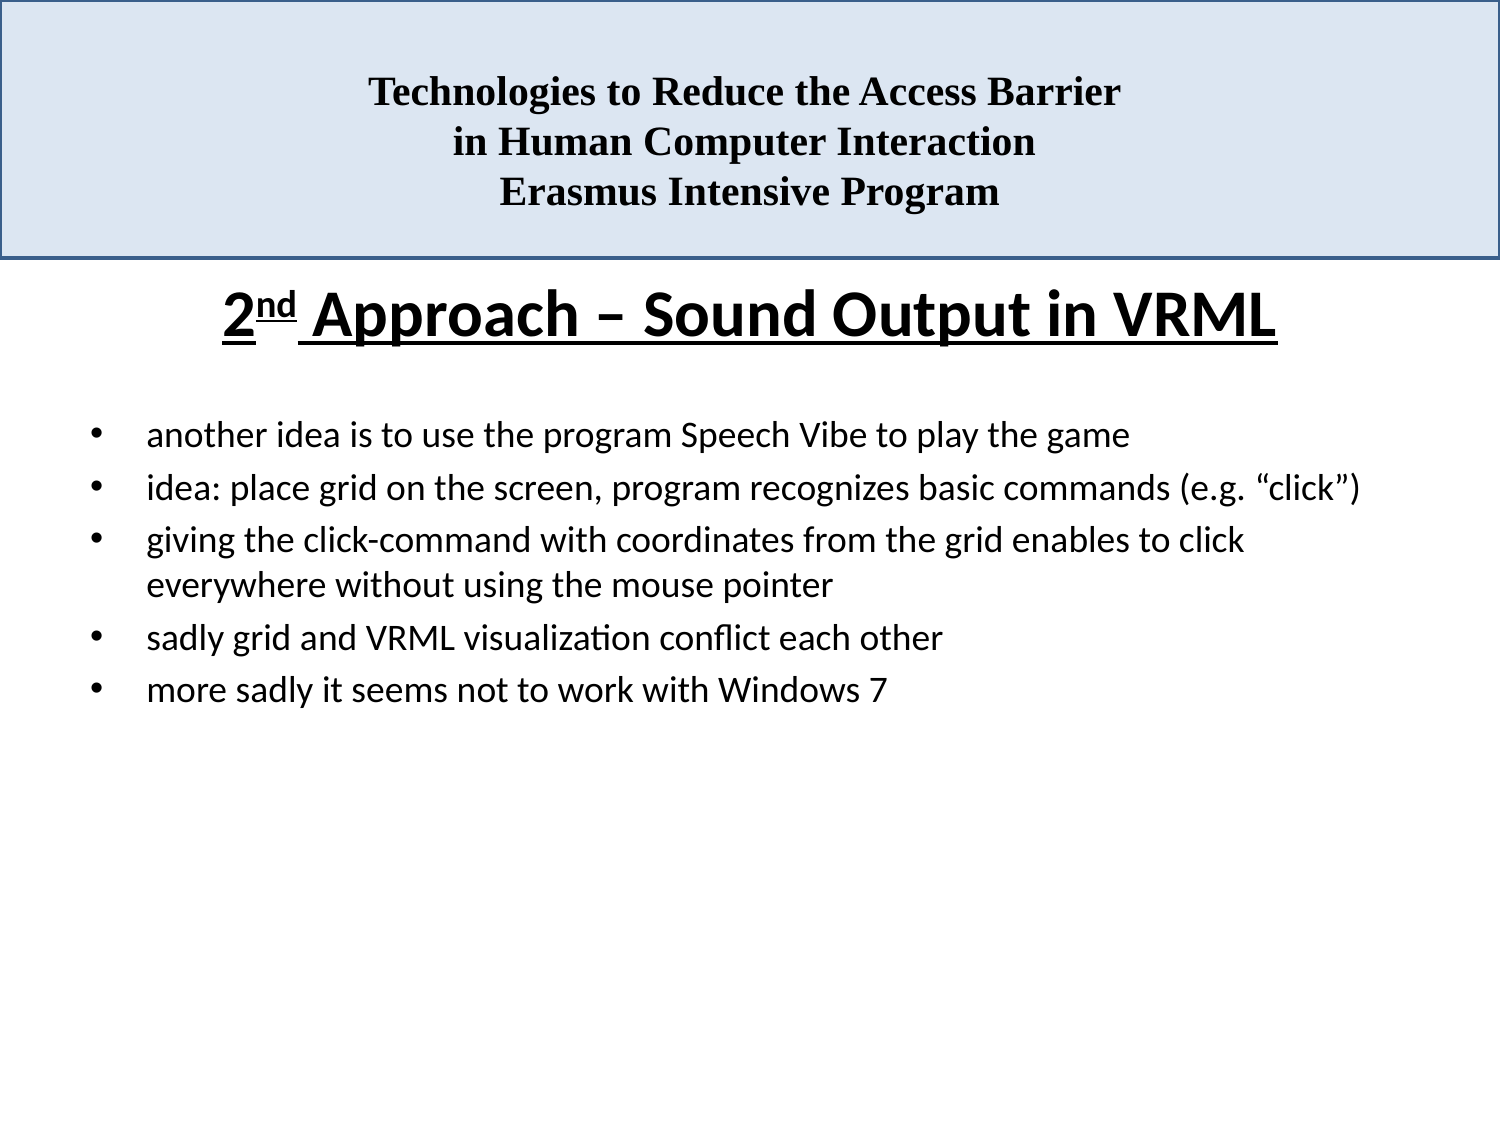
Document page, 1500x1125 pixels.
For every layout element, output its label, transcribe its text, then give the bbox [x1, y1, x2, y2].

text_box [0, 0, 1500, 260]
title Technologies to Reduce the Access Barrier in Human Computer Interaction Erasmus Intensive Program [75, 45, 1425, 233]
list 2nd Approach – Sound Output in VRML another idea is to use the program Speech Vibe to play the game idea: place grid on the screen, program recognizes basic commands (e.g. “click”) giving the click-command with coordinates from the grid enables to click everywhere without using the mouse pointer sadly grid and VRML visualization conflict each other more sadly it seems not to work with Windows 7 [75, 262, 1425, 1005]
